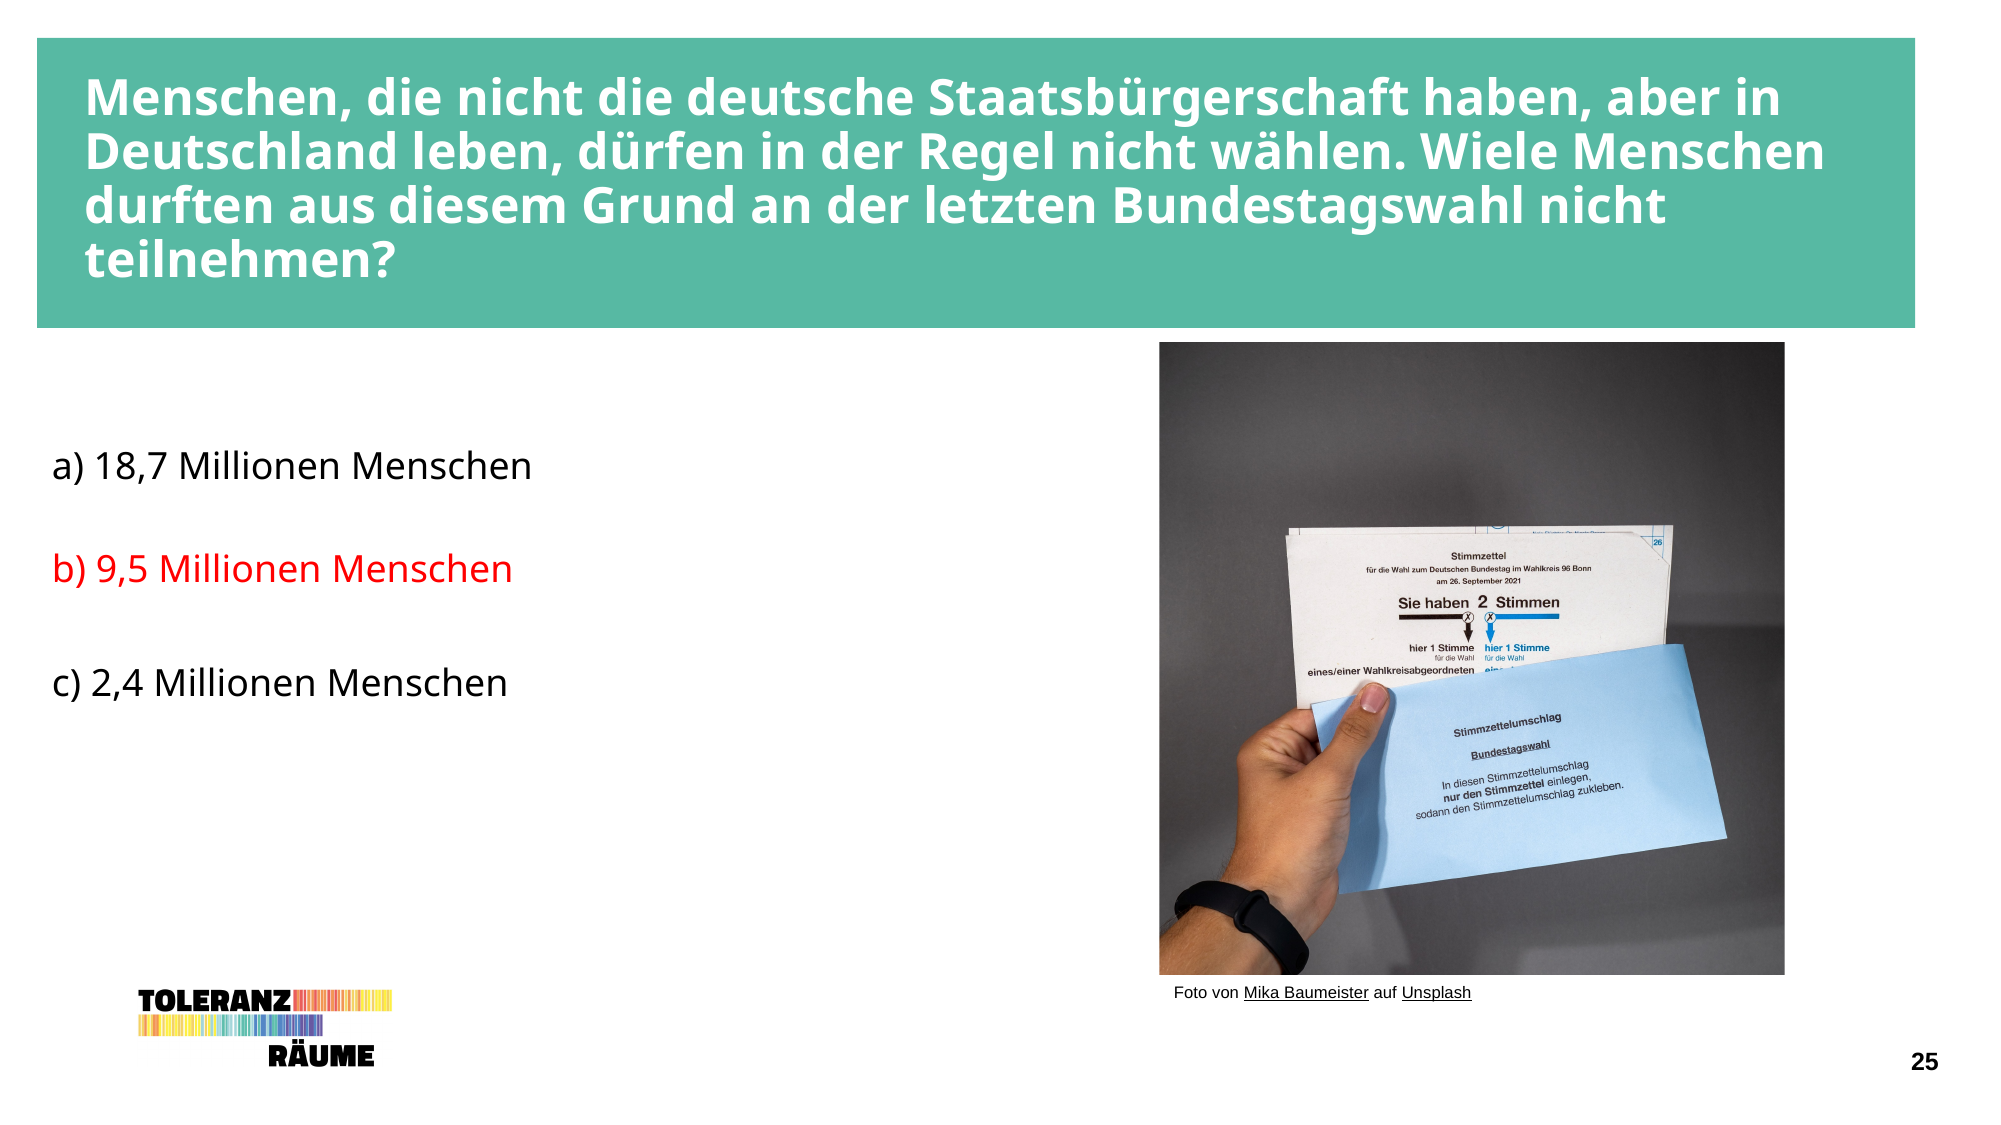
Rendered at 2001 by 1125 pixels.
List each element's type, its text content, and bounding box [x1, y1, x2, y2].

title Menschen, die nicht die deutsche Staatsbürgerschaft haben, aber in Deutschland leben, dürfen in der Regel nicht wählen. Wiele Menschen durften aus diesem Grund an der letzten Bundestagswahl nicht teilnehmen? [84, 72, 1834, 198]
slide_number 25 [1846, 1034, 1940, 1076]
text_box [36, 37, 1916, 329]
picture [1159, 263, 1785, 975]
text_box a) 18,7 Millionen Menschen [37, 435, 1159, 495]
text_box c) 2,4 Millionen Menschen [37, 651, 1072, 757]
picture [137, 989, 393, 1067]
text_box b) 9,5 Millionen Menschen [37, 534, 1159, 598]
text_box Foto von Mika Baumeister auf Unsplash [1159, 974, 2000, 1010]
